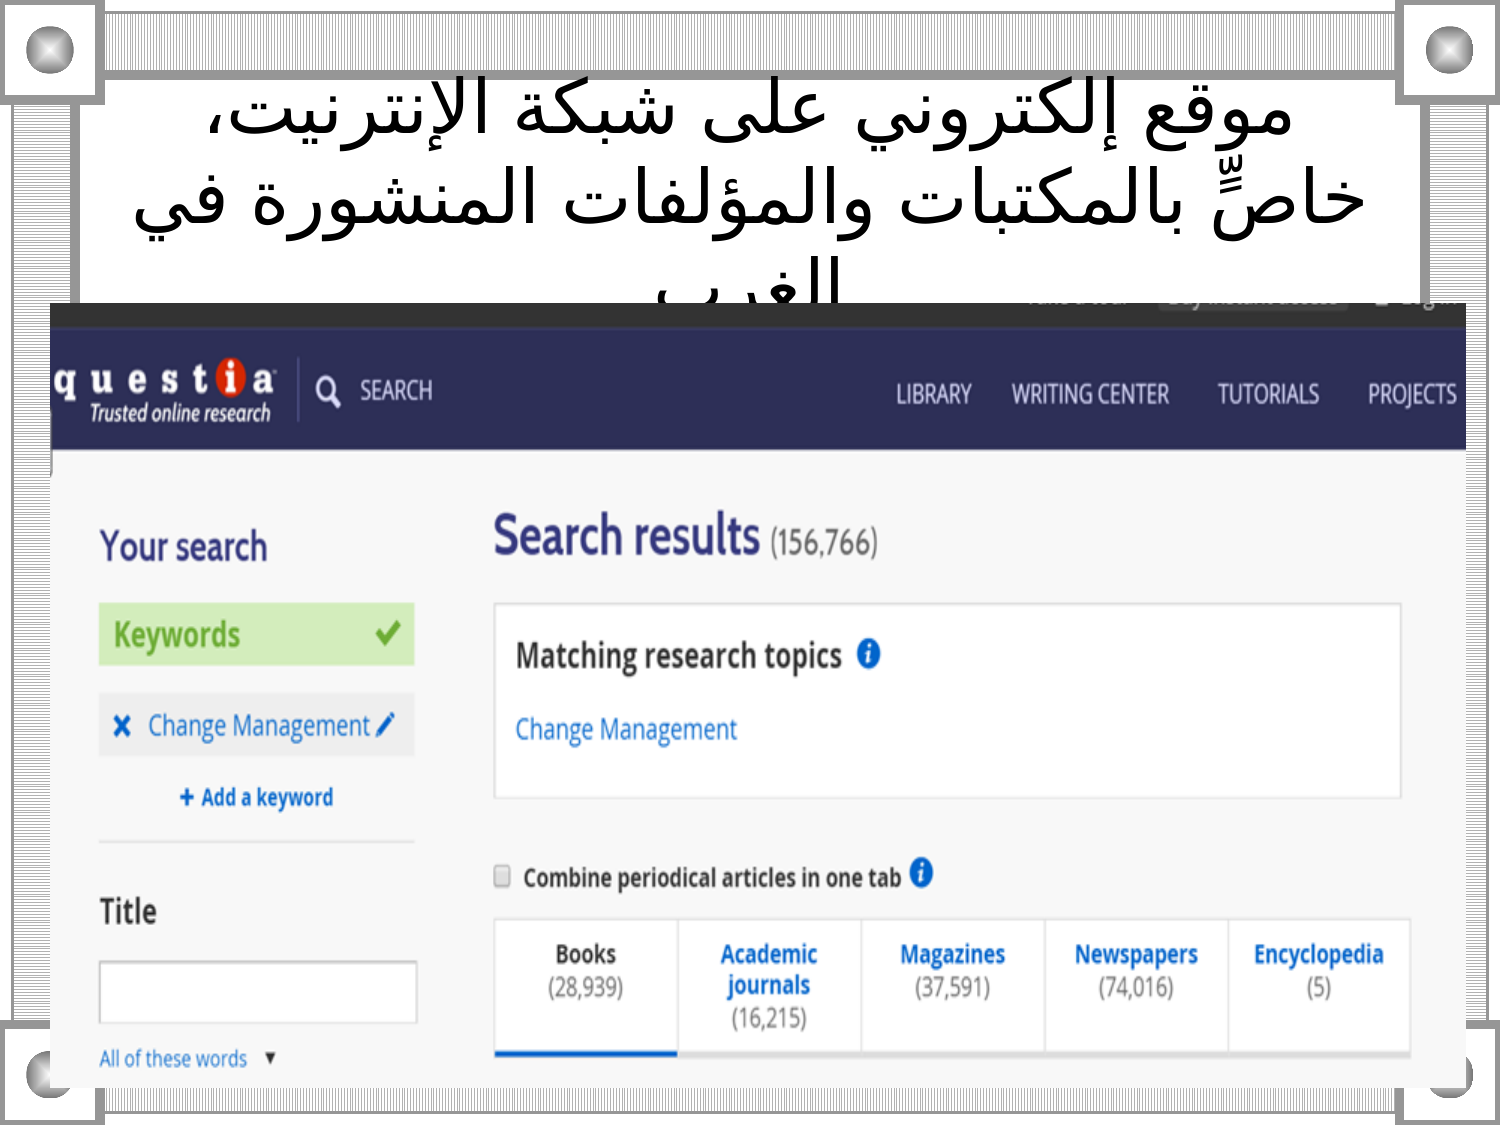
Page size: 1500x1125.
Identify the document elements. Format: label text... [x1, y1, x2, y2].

title موقع إلكتروني على شبكة الإنترنيت، خاصٍّ بالمكتبات والمؤلفات المنشورة في الغرب [112, 99, 1388, 288]
picture [49, 303, 1466, 1088]
